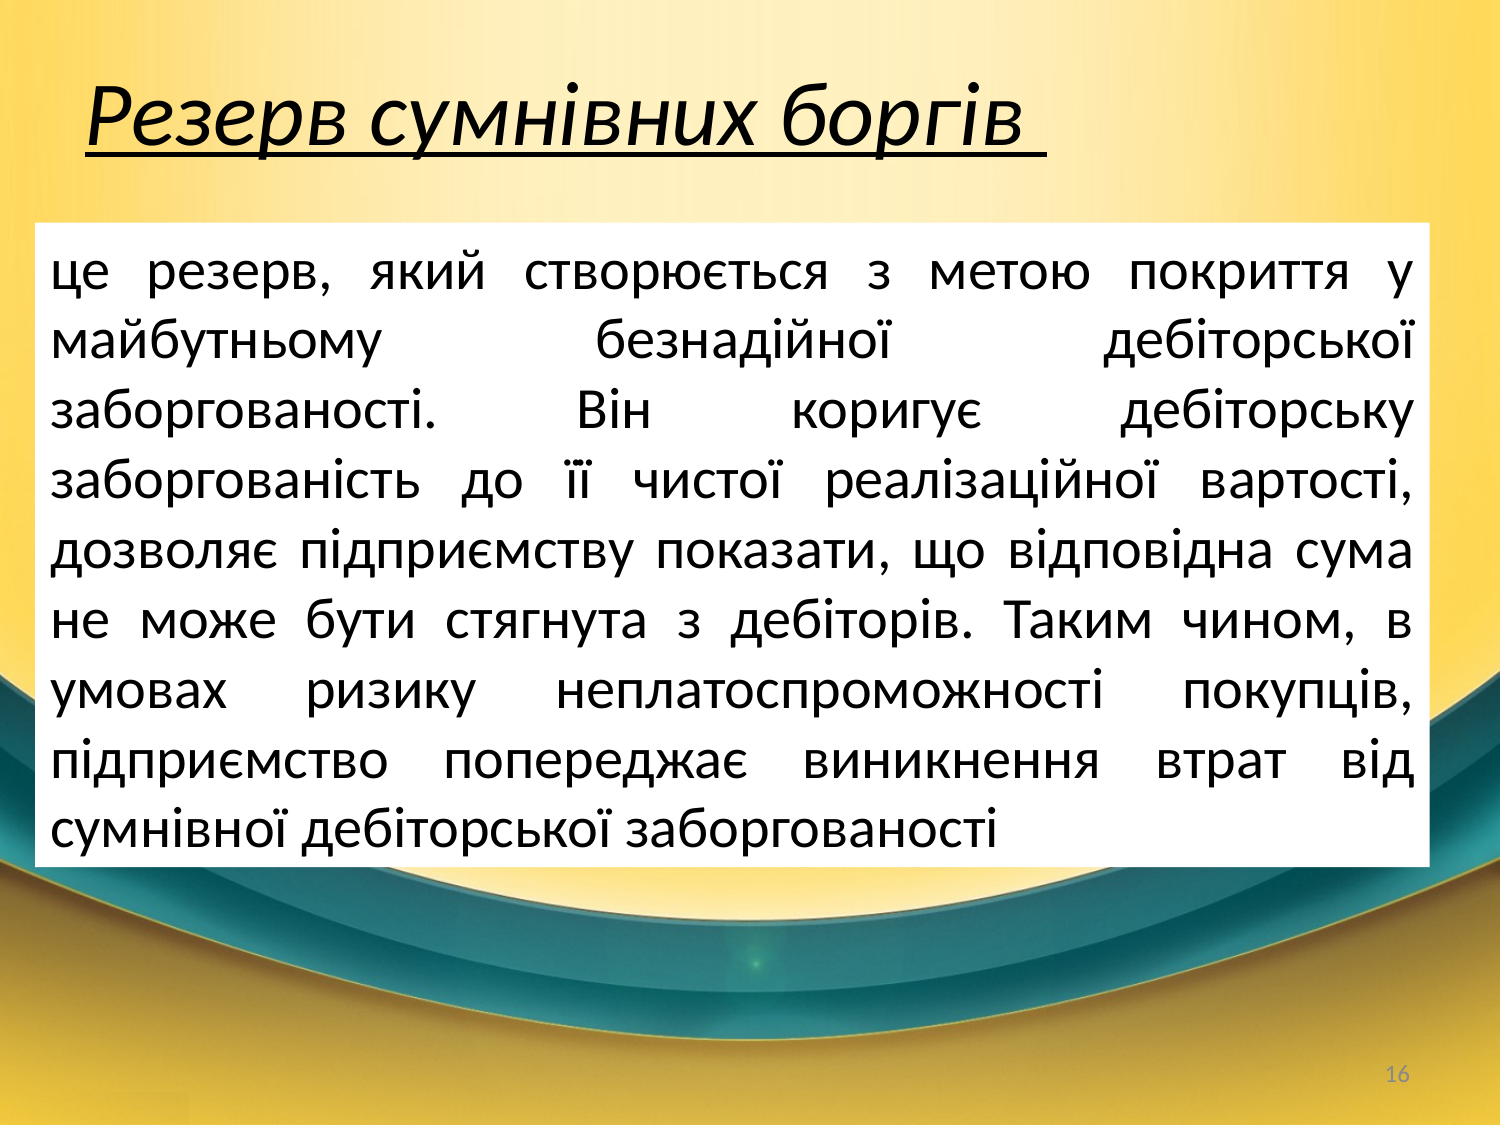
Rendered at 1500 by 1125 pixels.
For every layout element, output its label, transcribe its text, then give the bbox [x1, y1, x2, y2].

list це резерв, який створюється з метою покриття у майбутньому безнадійної дебіторської заборгованості. Він коригує дебіторську заборгованість до її чистої реалізаційної вартості, дозволяє підприємству показати, що відповідна сума не може бути стягнута з дебіторів. Таким чином, в умовах ризику неплатоспроможності покупців, підприємство попереджає виникнення втрат від сумнівної дебіторської заборгованості [35, 222, 1430, 868]
slide_number 16 [1074, 1042, 1425, 1103]
text_box Резерв сумнівних боргів [70, 46, 1465, 172]
picture [0, 0, 1500, 1125]
